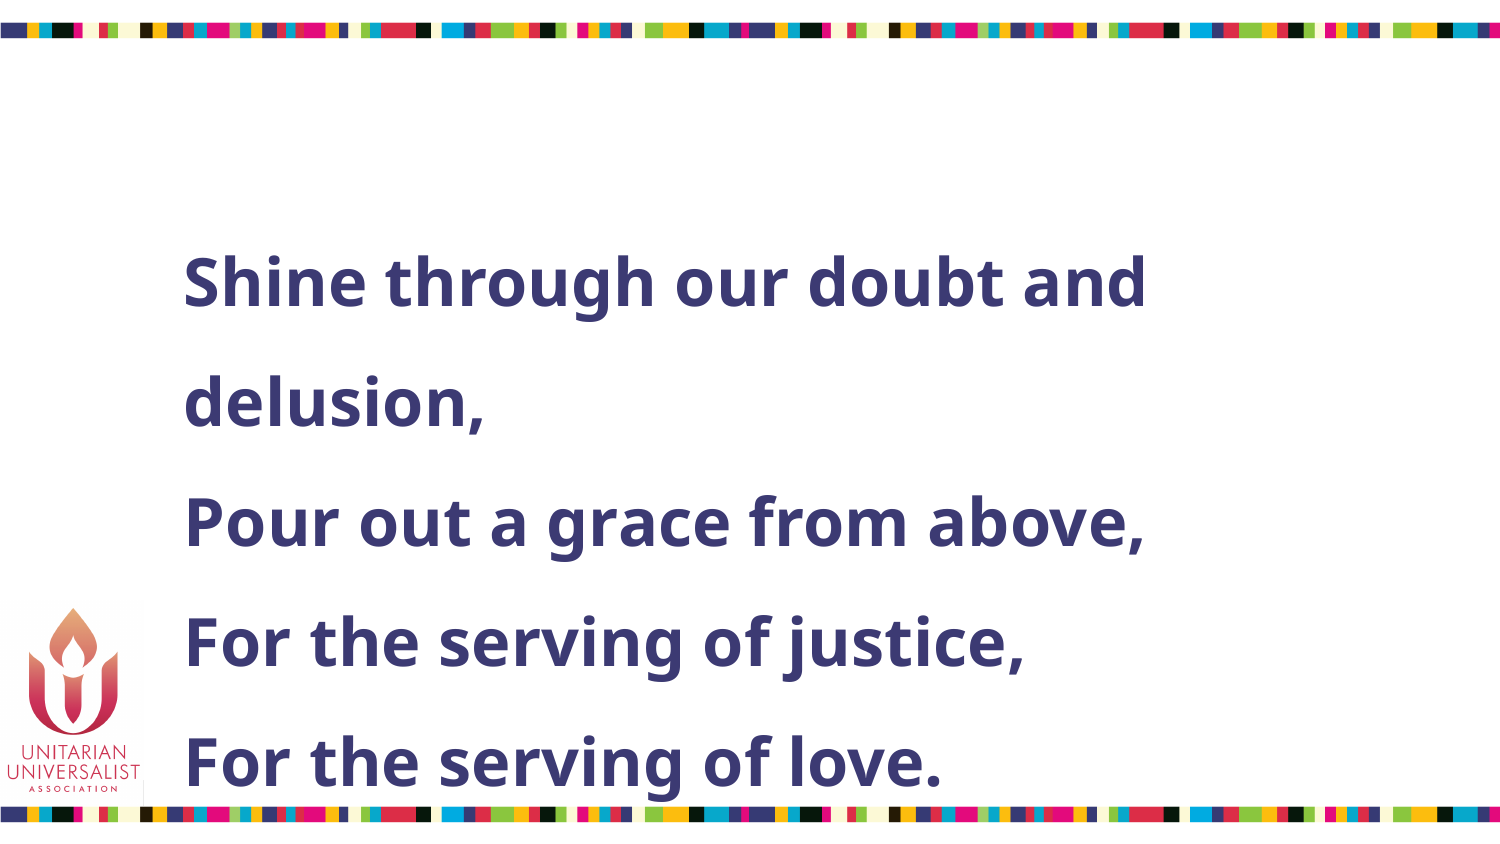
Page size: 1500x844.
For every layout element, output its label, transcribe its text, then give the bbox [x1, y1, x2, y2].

picture [0, 600, 1500, 824]
picture [0, 22, 1500, 40]
text_box Shine through our doubt and delusion, Pour out a grace from above, For the serving of justice, For the serving of love. [168, 184, 1421, 805]
